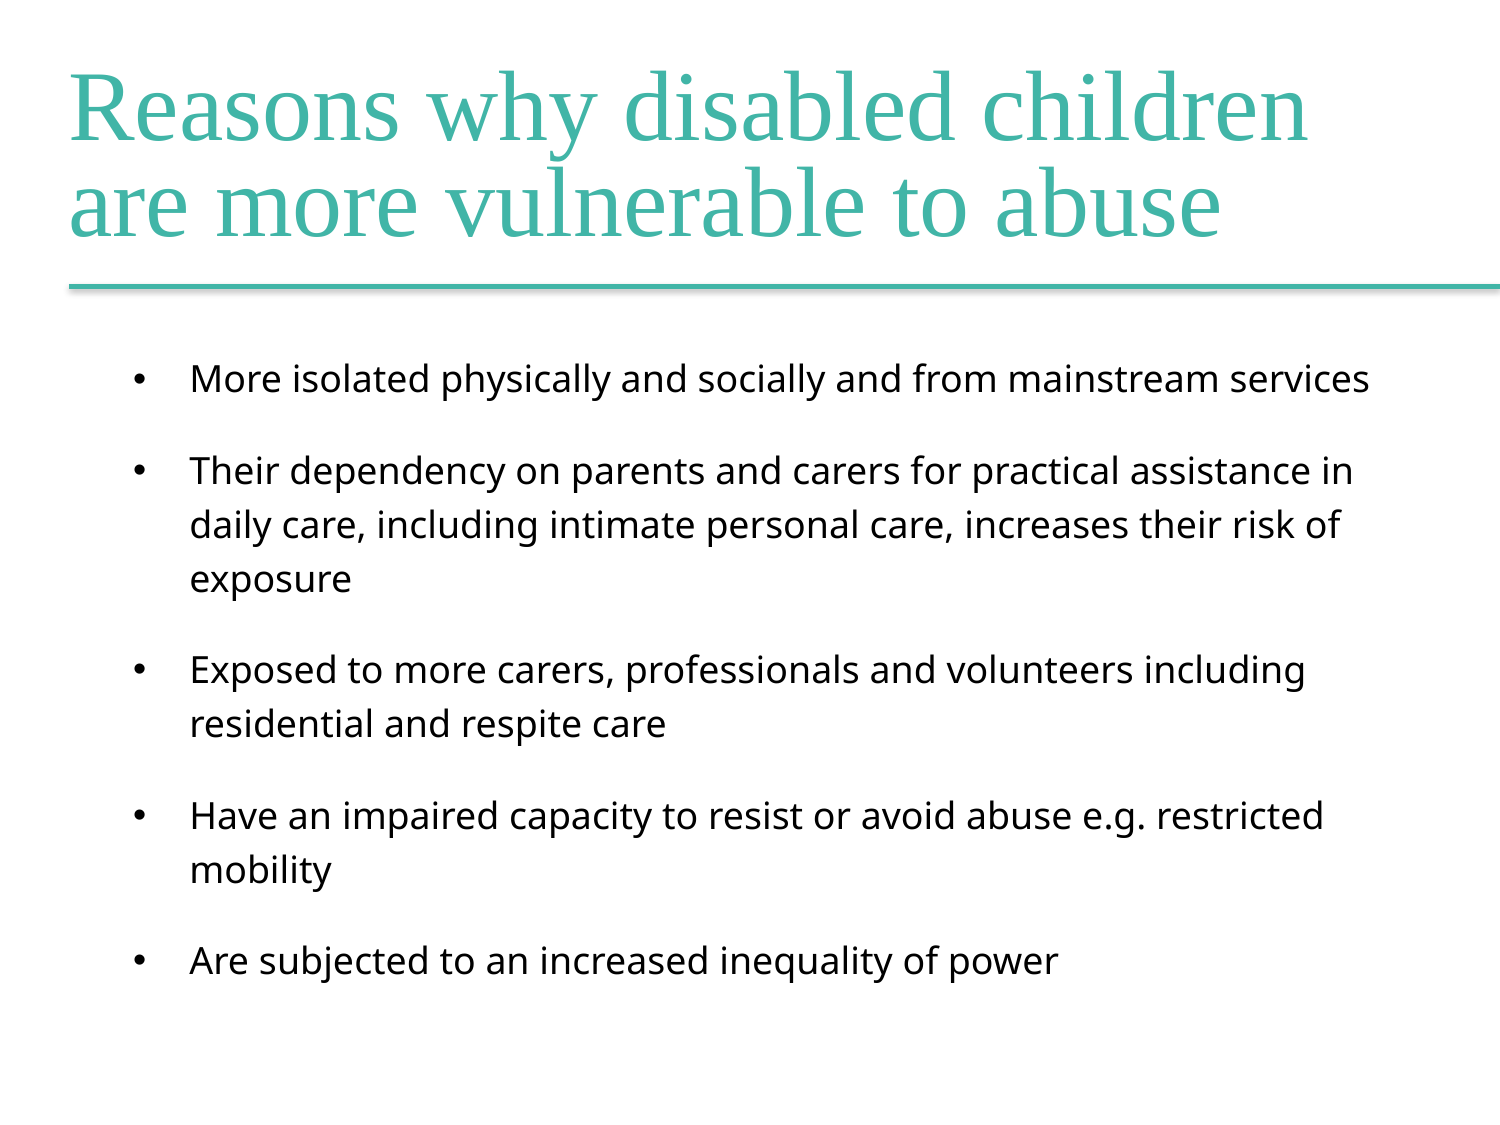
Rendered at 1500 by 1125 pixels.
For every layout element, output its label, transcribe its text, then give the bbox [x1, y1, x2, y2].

text_box Reasons why disabled children are more vulnerable to abuse [53, 15, 1449, 304]
list More isolated physically and socially and from mainstream services Their dependency on parents and carers for practical assistance in daily care, including intimate personal care, increases their risk of exposure Exposed to more carers, professionals and volunteers including residential and respite care Have an impaired capacity to resist or avoid abuse e.g. restricted mobility Are subjected to an increased inequality of power [118, 339, 1391, 955]
